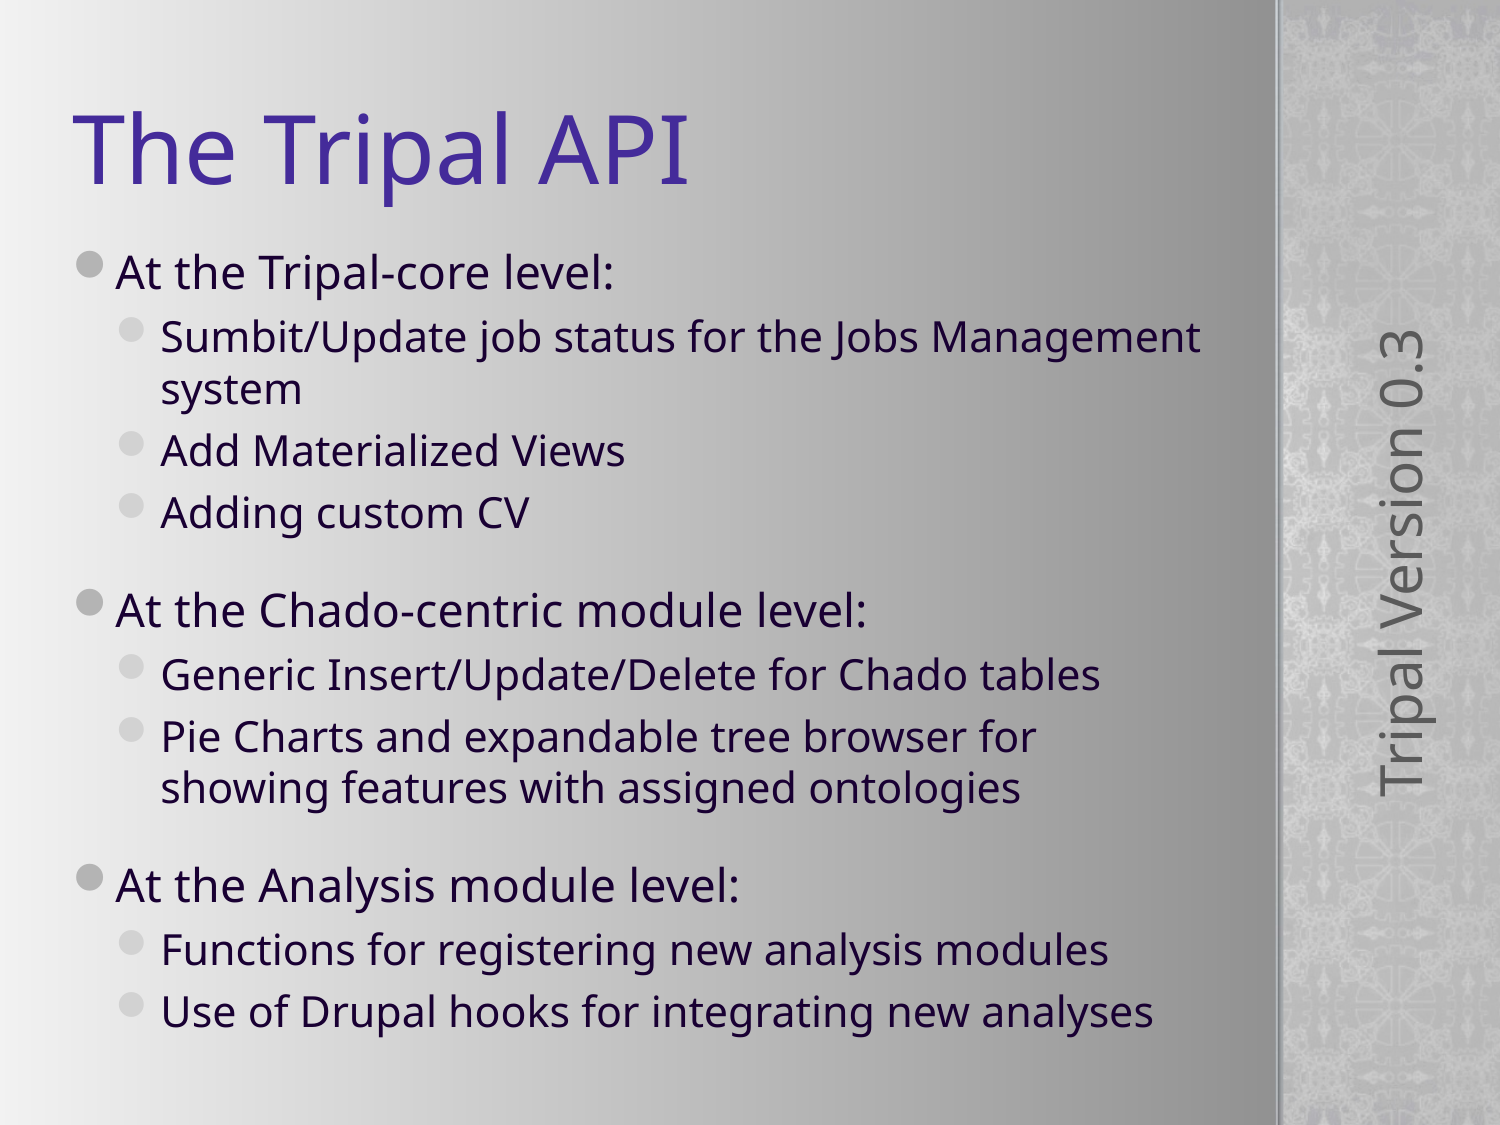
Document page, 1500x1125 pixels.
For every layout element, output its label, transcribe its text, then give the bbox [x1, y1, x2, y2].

list At the Tripal-core level: Sumbit/Update job status for the Jobs Management system Add Materialized Views Adding custom CV At the Chado-centric module level: Generic Insert/Update/Delete for Chado tables Pie Charts and expandable tree browser for showing features with assigned ontologies At the Analysis module level: Functions for registering new analysis modules Use of Drupal hooks for integrating new analyses [57, 235, 1220, 1054]
picture [1275, 0, 1500, 1125]
title The Tripal API [57, 86, 1220, 207]
